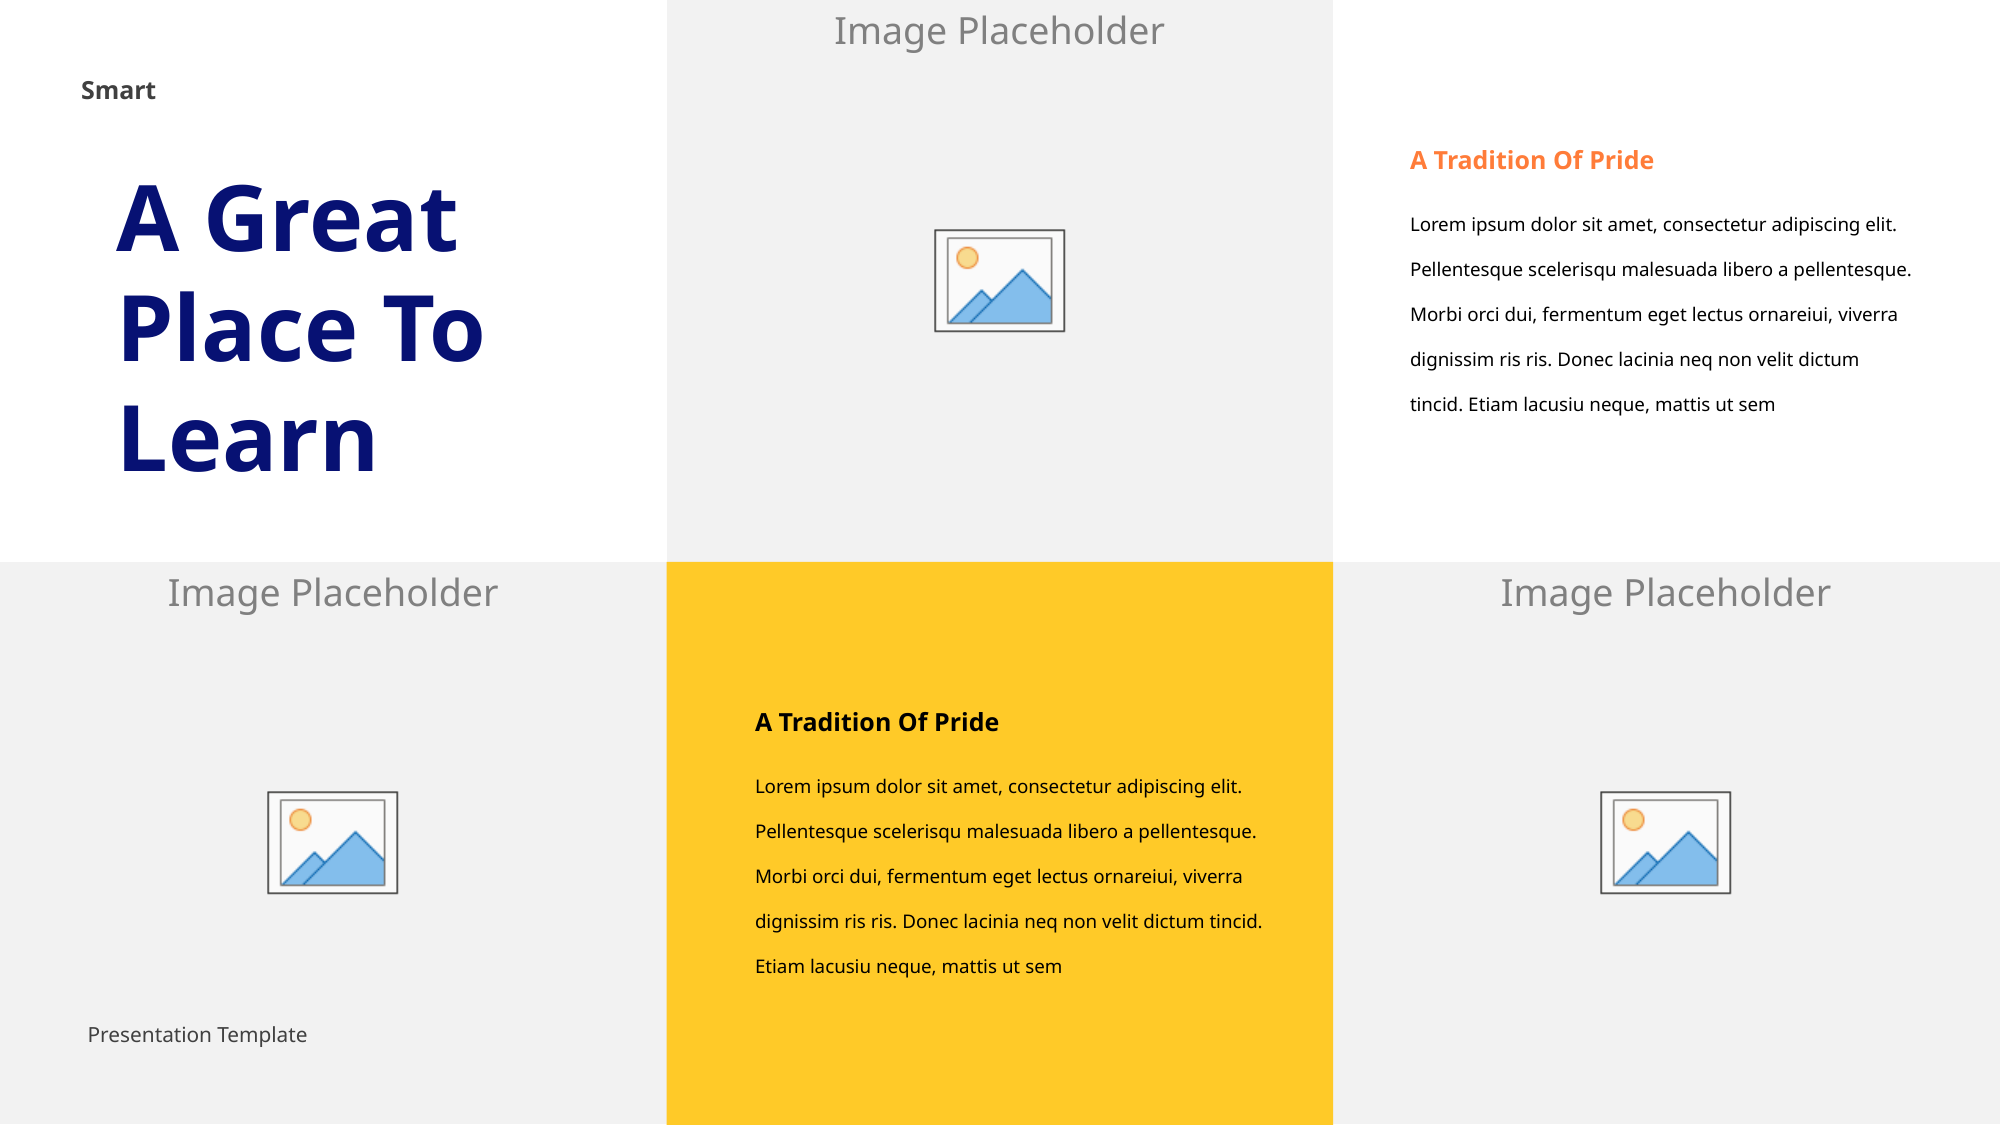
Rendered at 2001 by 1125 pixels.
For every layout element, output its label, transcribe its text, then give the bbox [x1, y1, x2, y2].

text_box A Tradition Of Pride [1395, 137, 1686, 182]
picture [0, 0, 2000, 1124]
text_box Lorem ipsum dolor sit amet, consectetur adipiscing elit. Pellentesque scelerisqu malesuada libero a pellentesque. Morbi orci dui, fermentum eget lectus ornareiui, viverra dignissim ris ris. Donec lacinia neq non velit dictum tincid. Etiam lacusiu neque, mattis ut sem [740, 744, 1284, 985]
text_box [666, 562, 1334, 1125]
text_box Lorem ipsum dolor sit amet, consectetur adipiscing elit. Pellentesque scelerisqu malesuada libero a pellentesque. Morbi orci dui, fermentum eget lectus ornareiui, viverra dignissim ris ris. Donec lacinia neq non velit dictum tincid. Etiam lacusiu neque, mattis ut sem [1395, 182, 1931, 423]
text_box Smart [66, 67, 172, 113]
text_box A Great Place To Learn [101, 152, 566, 497]
text_box A Tradition Of Pride [740, 699, 1031, 745]
